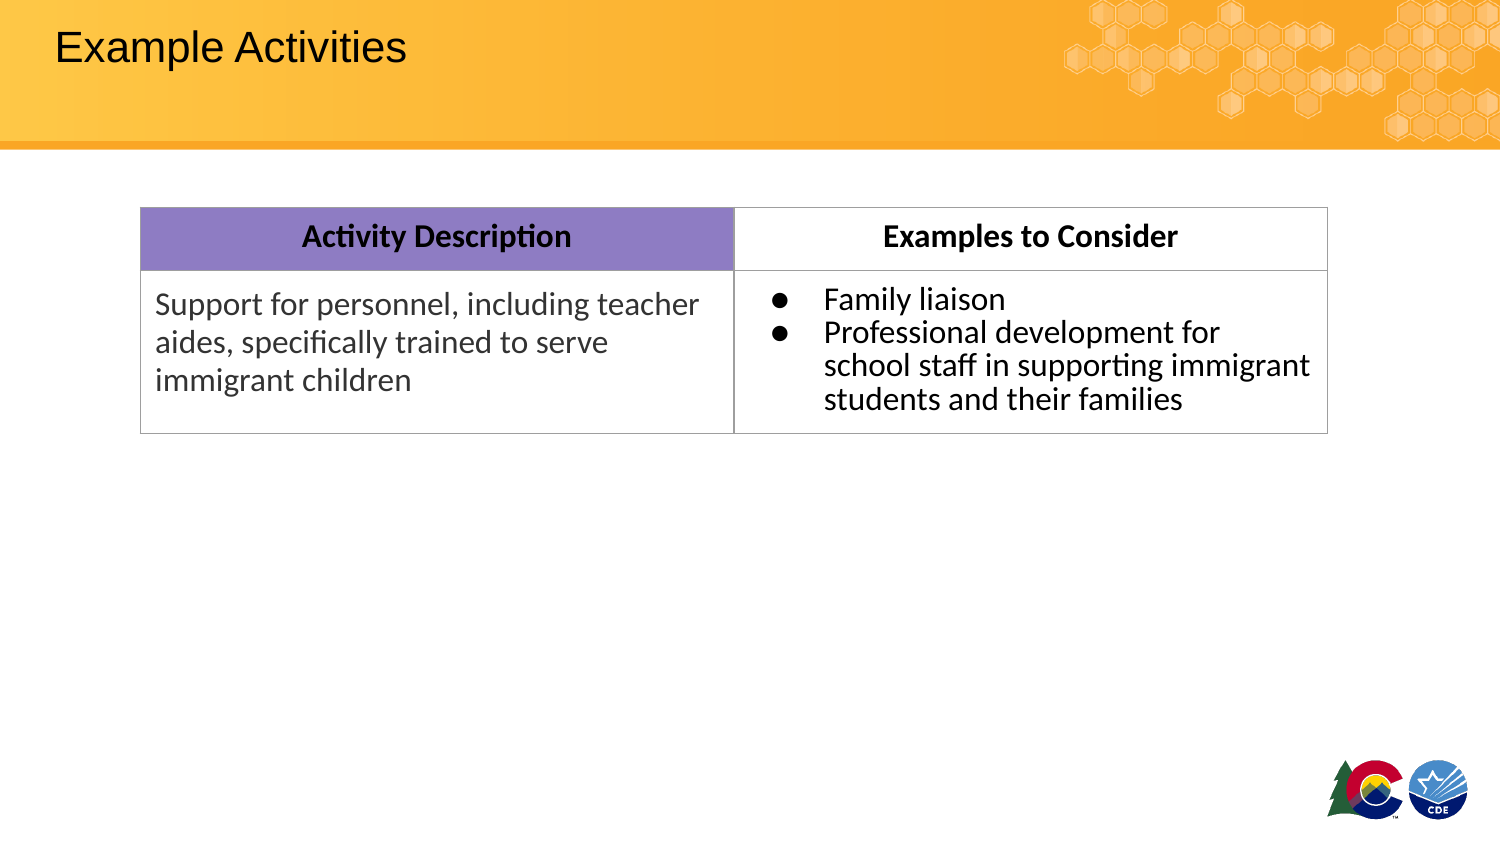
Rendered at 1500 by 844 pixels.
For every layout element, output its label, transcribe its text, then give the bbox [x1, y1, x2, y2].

picture [0, 0, 1500, 150]
table_cell Support for personnel, including teacher aides, specifically trained to serve immigrant children [141, 271, 733, 433]
title Example Activities [54, 25, 1047, 136]
table_header Examples to Consider [735, 208, 1327, 270]
table_cell Family liaison Professional development for school staff in supporting immigrant students and their families [735, 271, 1327, 433]
table_header Activity Description [141, 208, 733, 270]
picture [1326, 759, 1468, 820]
